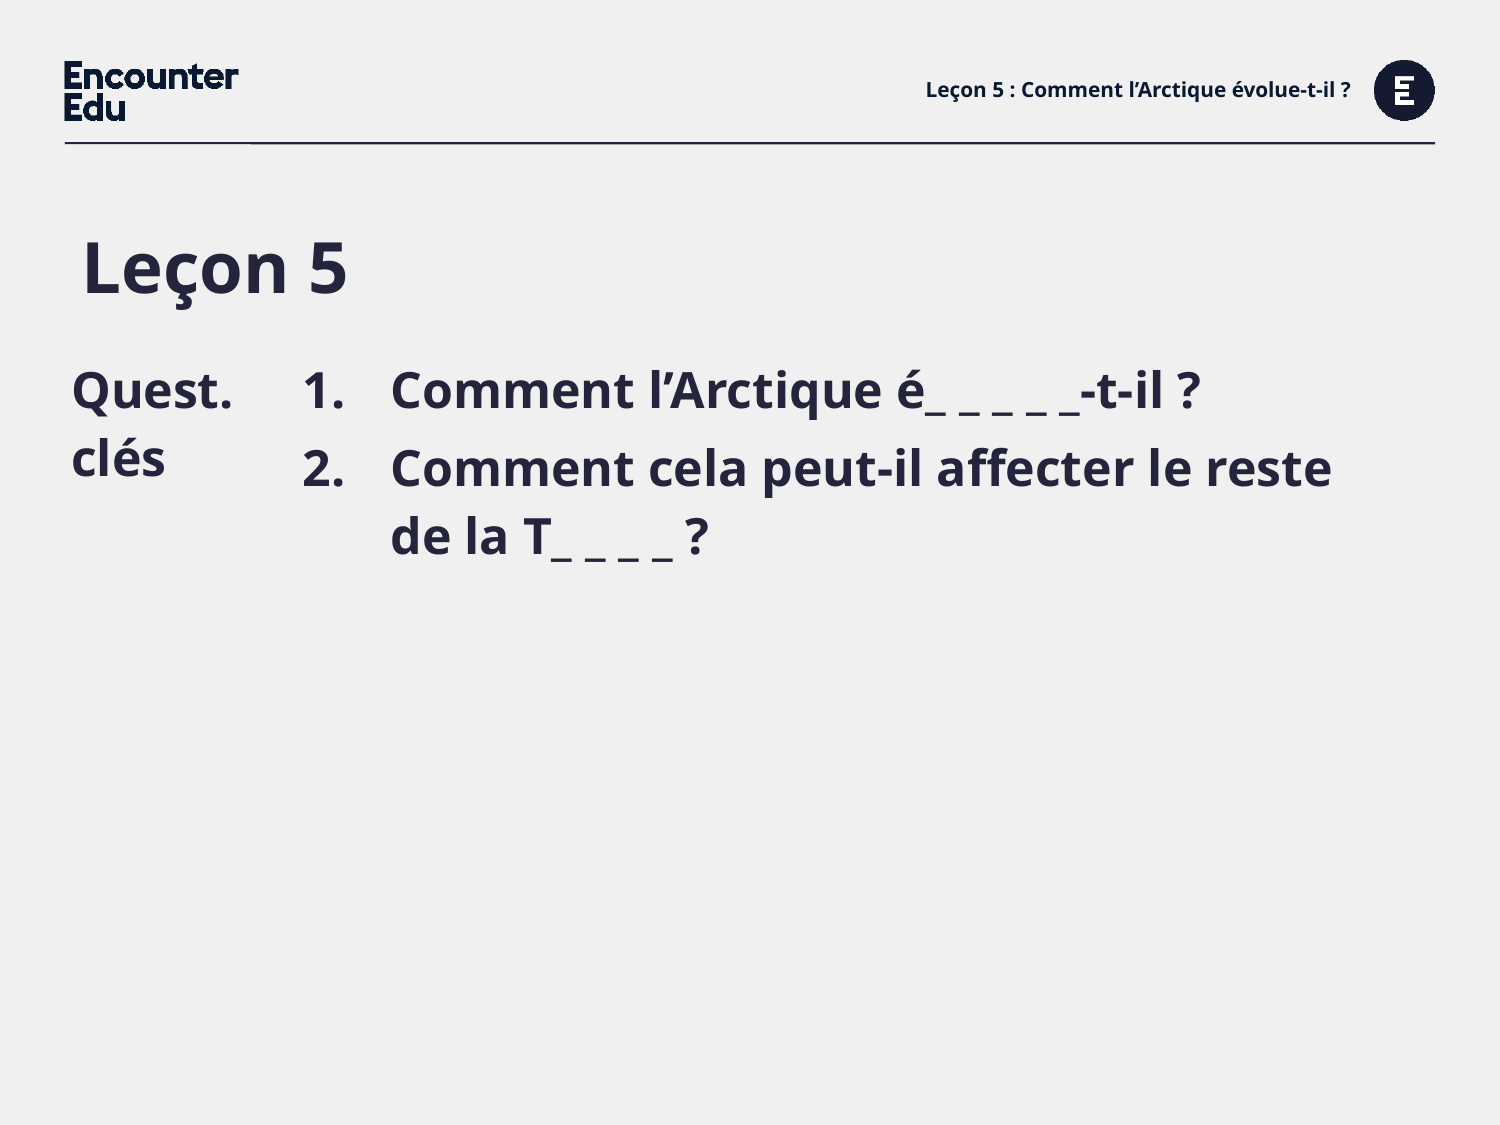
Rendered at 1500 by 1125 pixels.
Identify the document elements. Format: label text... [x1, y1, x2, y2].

table_header Quest. clés [56, 347, 288, 634]
picture [1372, 58, 1436, 122]
picture [60, 59, 243, 122]
table_header Comment l’Arctique é_ _ _ _ _-t-il ? Comment cela peut-il affecter le reste de la T_ _ _ _ ? [288, 347, 1468, 634]
title Leçon 5 : Comment l’Arctique évolue-t-il ? [652, 67, 1359, 114]
text_box Leçon 5 [66, 215, 921, 315]
